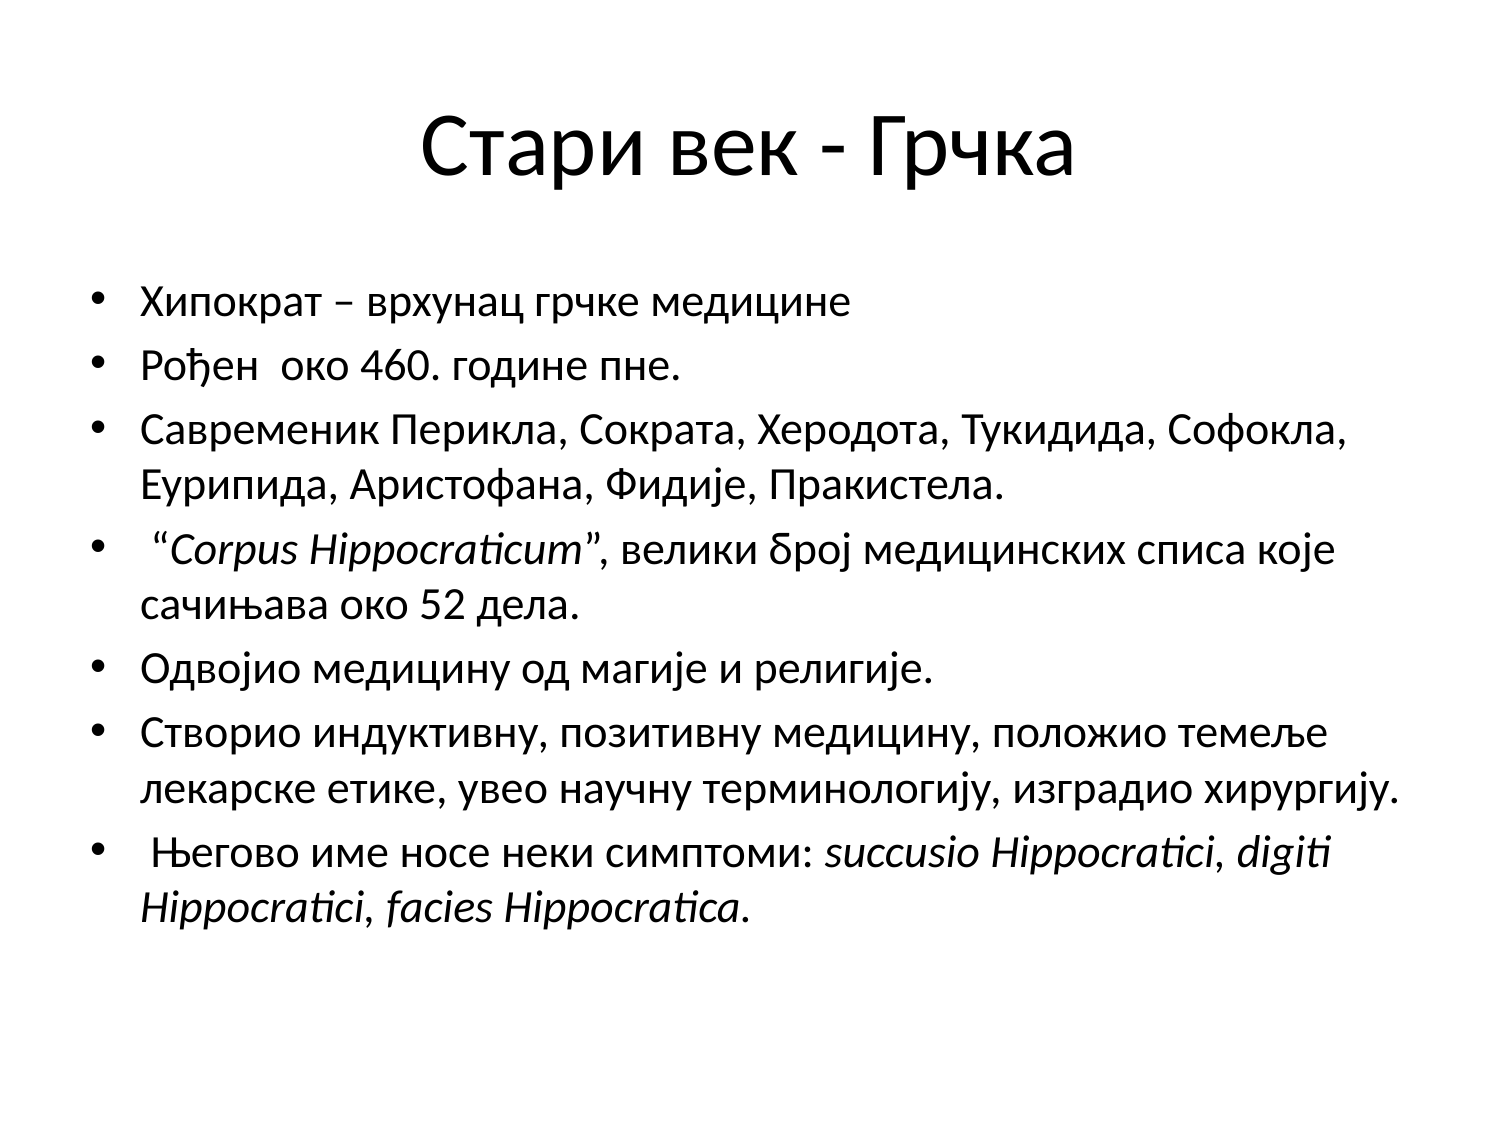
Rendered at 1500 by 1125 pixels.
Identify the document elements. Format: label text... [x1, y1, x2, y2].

title Стари век - Грчка [75, 45, 1425, 233]
list Хипократ – врхунац грчке медицине Рођен око 460. године пне. Савременик Перикла, Сократа, Херодота, Тукидида, Софокла, Еурипида, Аристофана, Фидије, Пракистела. “Corpus Hippocraticum”, велики број медицинских списа које сачињава око 52 дела. Одвојио медицину од магије и религије. Створио индуктивну, позитивну медицину, положио темеље лекарске етике, увео научну терминологију, изградио хирургију. Његово име носе неки симптоми: succusio Hippocratici, digiti Hippocratici, facies Hippocratica. [75, 262, 1425, 1005]
